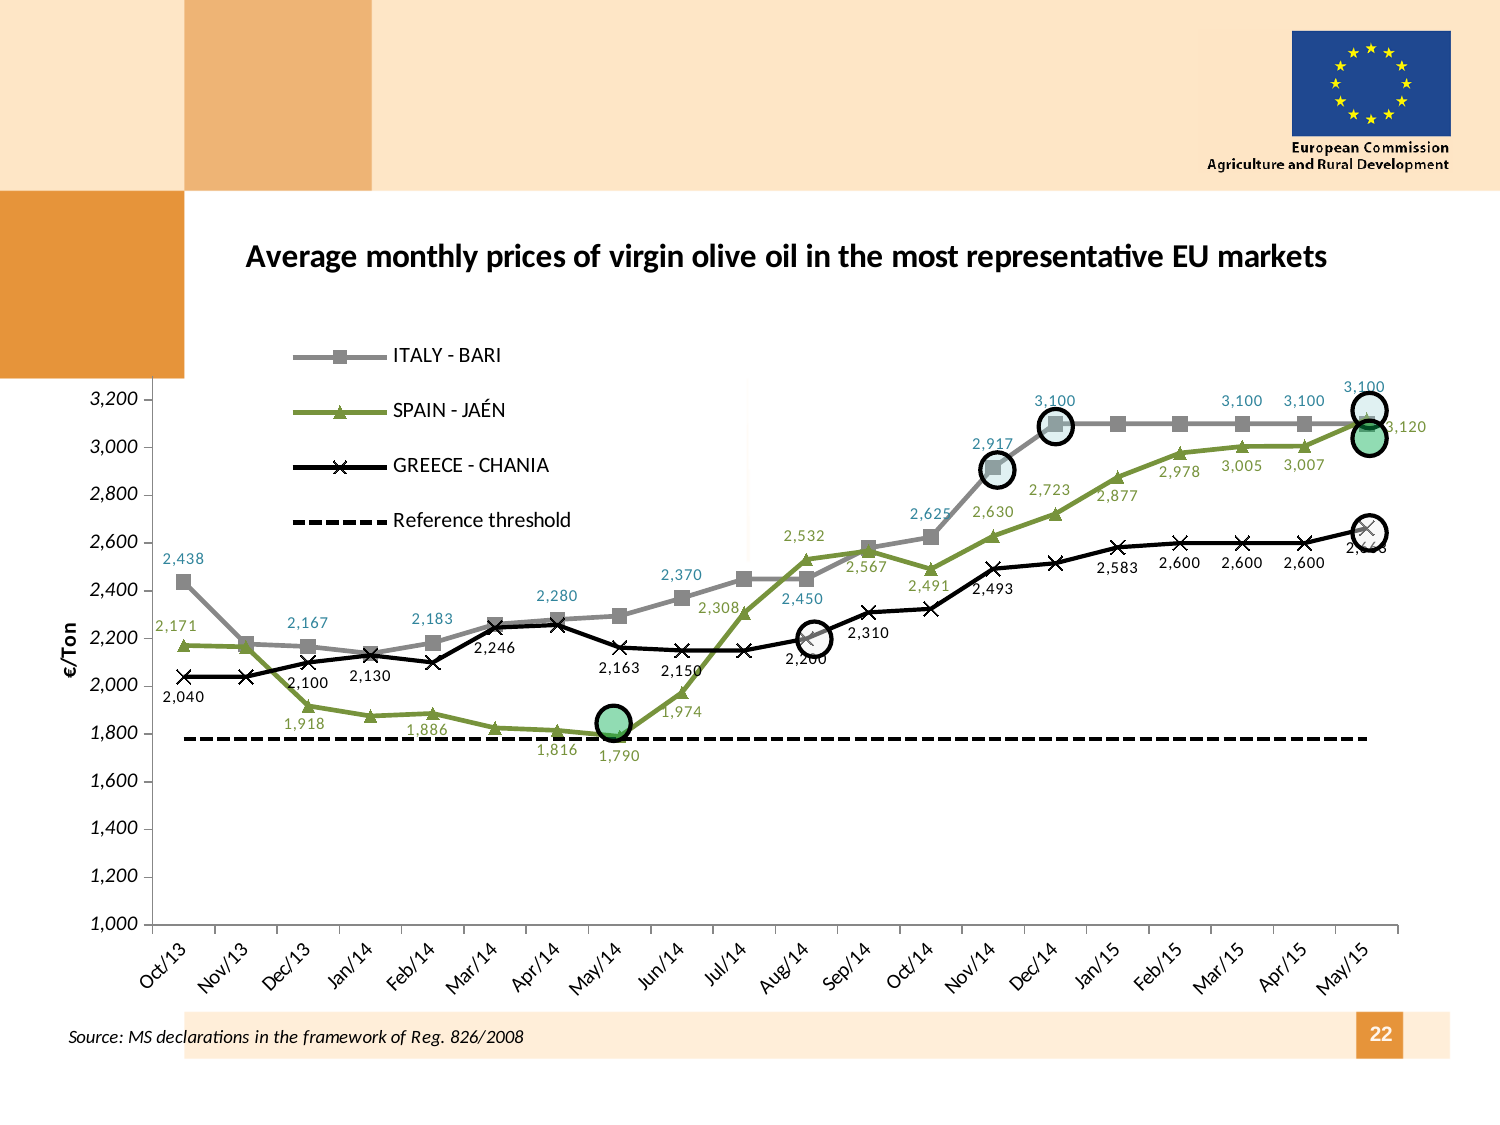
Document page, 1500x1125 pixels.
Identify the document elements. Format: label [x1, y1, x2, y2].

picture [0, 0, 1500, 1125]
chart [29, 219, 1450, 1070]
